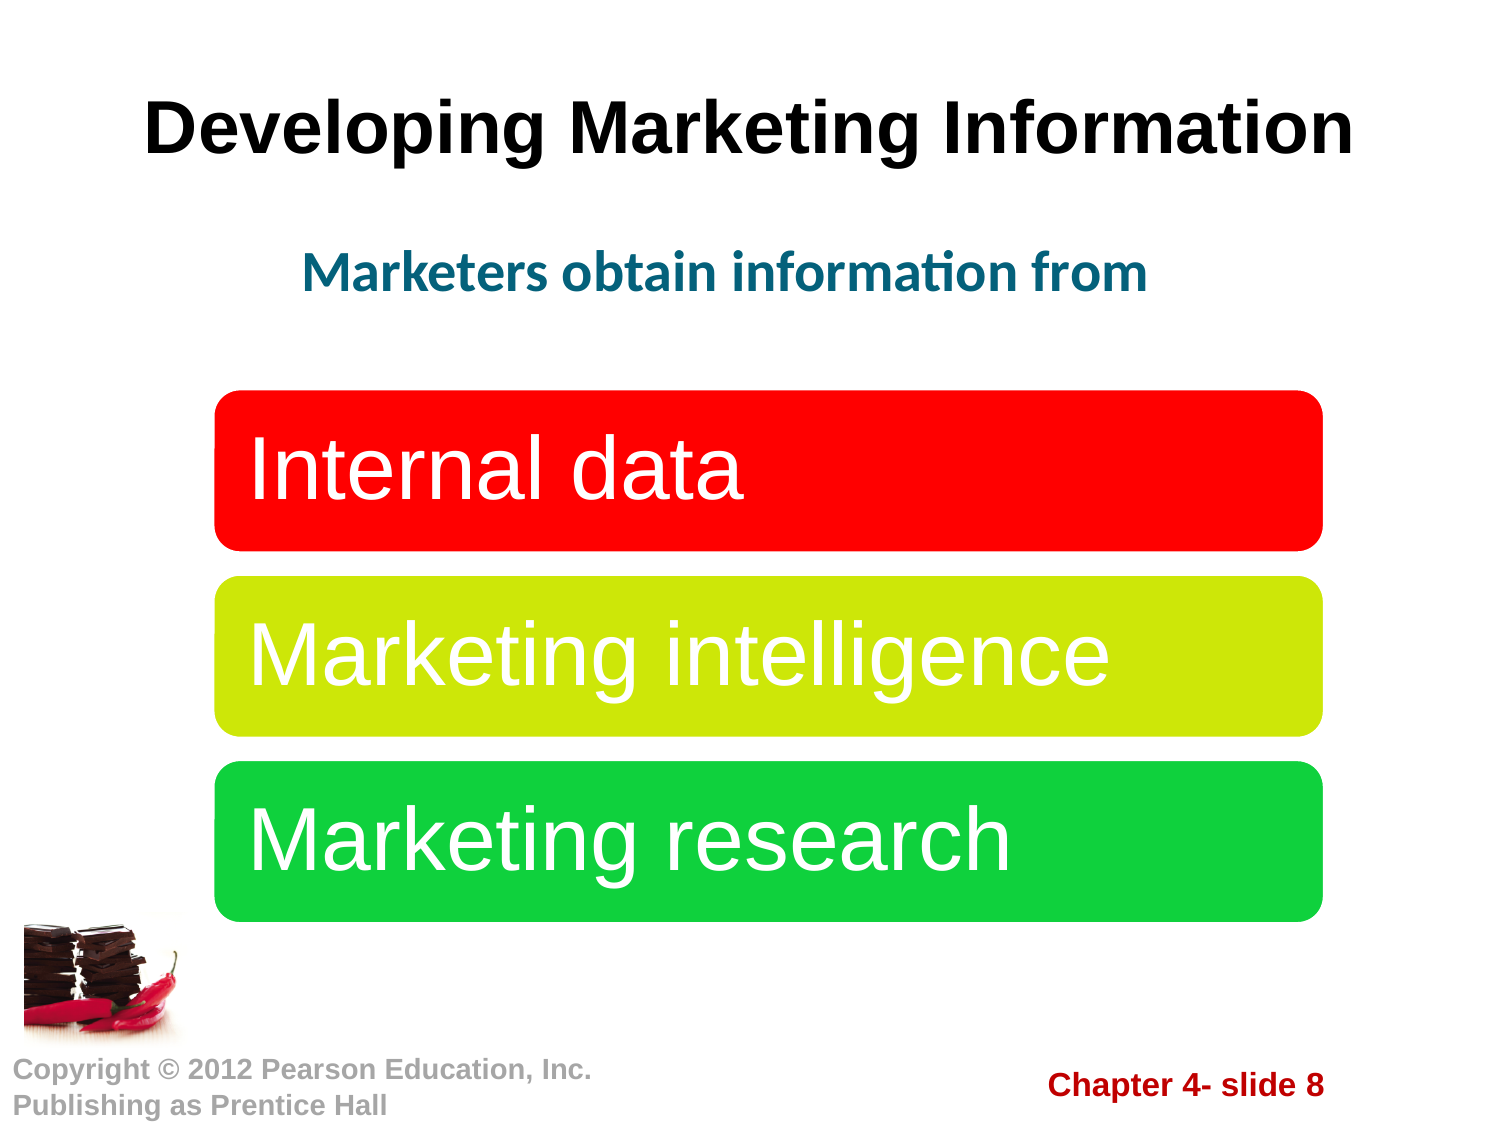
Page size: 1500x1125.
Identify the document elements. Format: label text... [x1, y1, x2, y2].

title Developing Marketing Information [112, 37, 1388, 226]
list Marketers obtain information from [62, 237, 1388, 313]
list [212, 387, 1326, 926]
picture [24, 912, 191, 1050]
